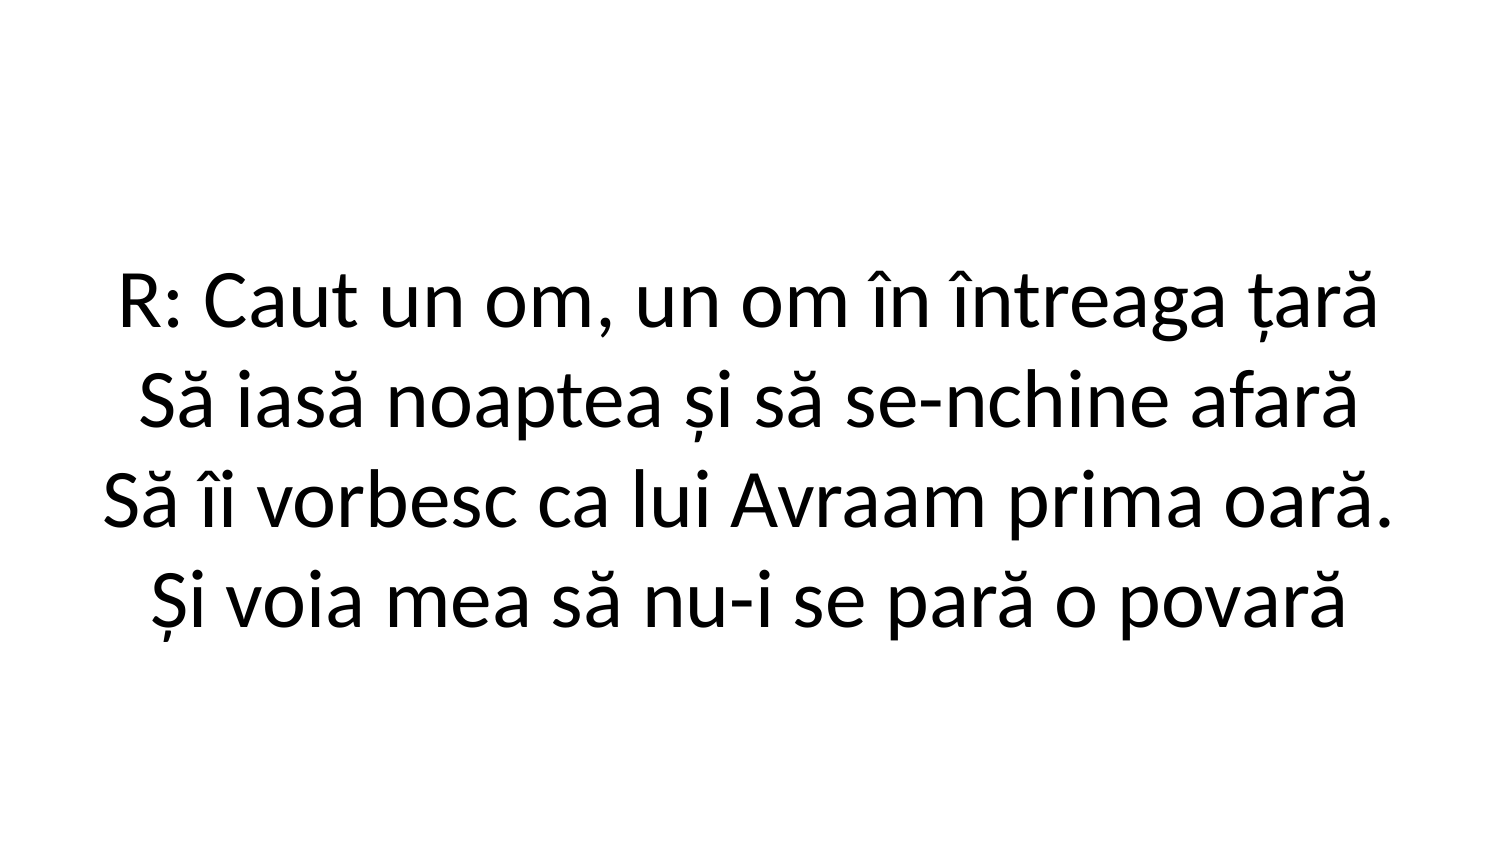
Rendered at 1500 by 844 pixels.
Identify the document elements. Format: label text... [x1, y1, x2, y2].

text_box R: Caut un om, un om în întreaga țară Să iasă noaptea și să se-nchine afară Să îi vorbesc ca lui Avraam prima oară. Și voia mea să nu-i se pară o povară [87, 192, 1413, 652]
